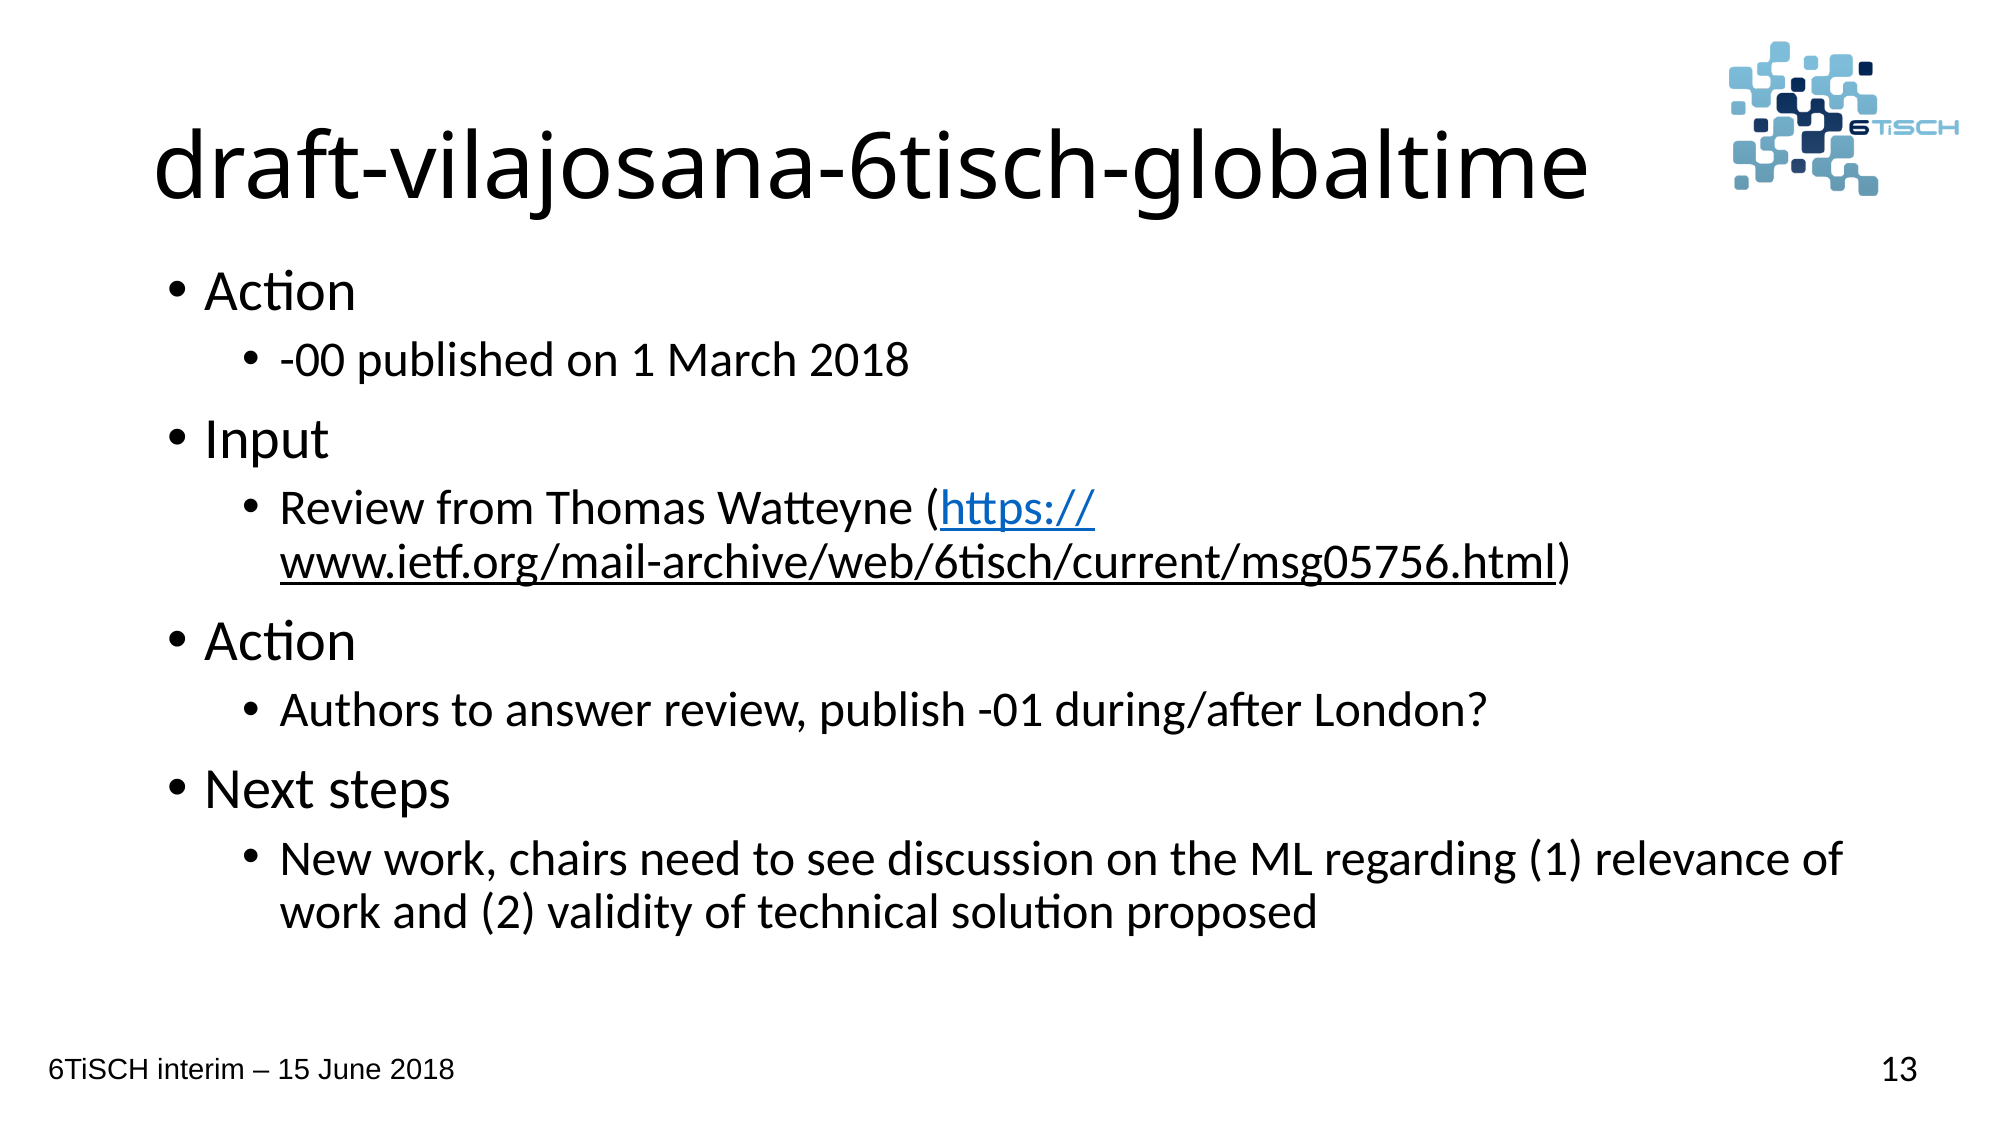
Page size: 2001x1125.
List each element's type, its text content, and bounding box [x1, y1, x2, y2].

slide_number 13 [1482, 1036, 1933, 1097]
title draft-vilajosana-6tisch-globaltime [137, 59, 1863, 278]
list Action -00 published on 1 March 2018 Input Review from Thomas Watteyne (https://www.ietf.org/mail-archive/web/6tisch/current/msg05756.html) Action Authors to answer review, publish -01 during/after London? Next steps New work, chairs need to see discussion on the ML regarding (1) relevance of work and (2) validity of technical solution proposed [152, 252, 1878, 967]
picture [1725, 37, 1963, 200]
